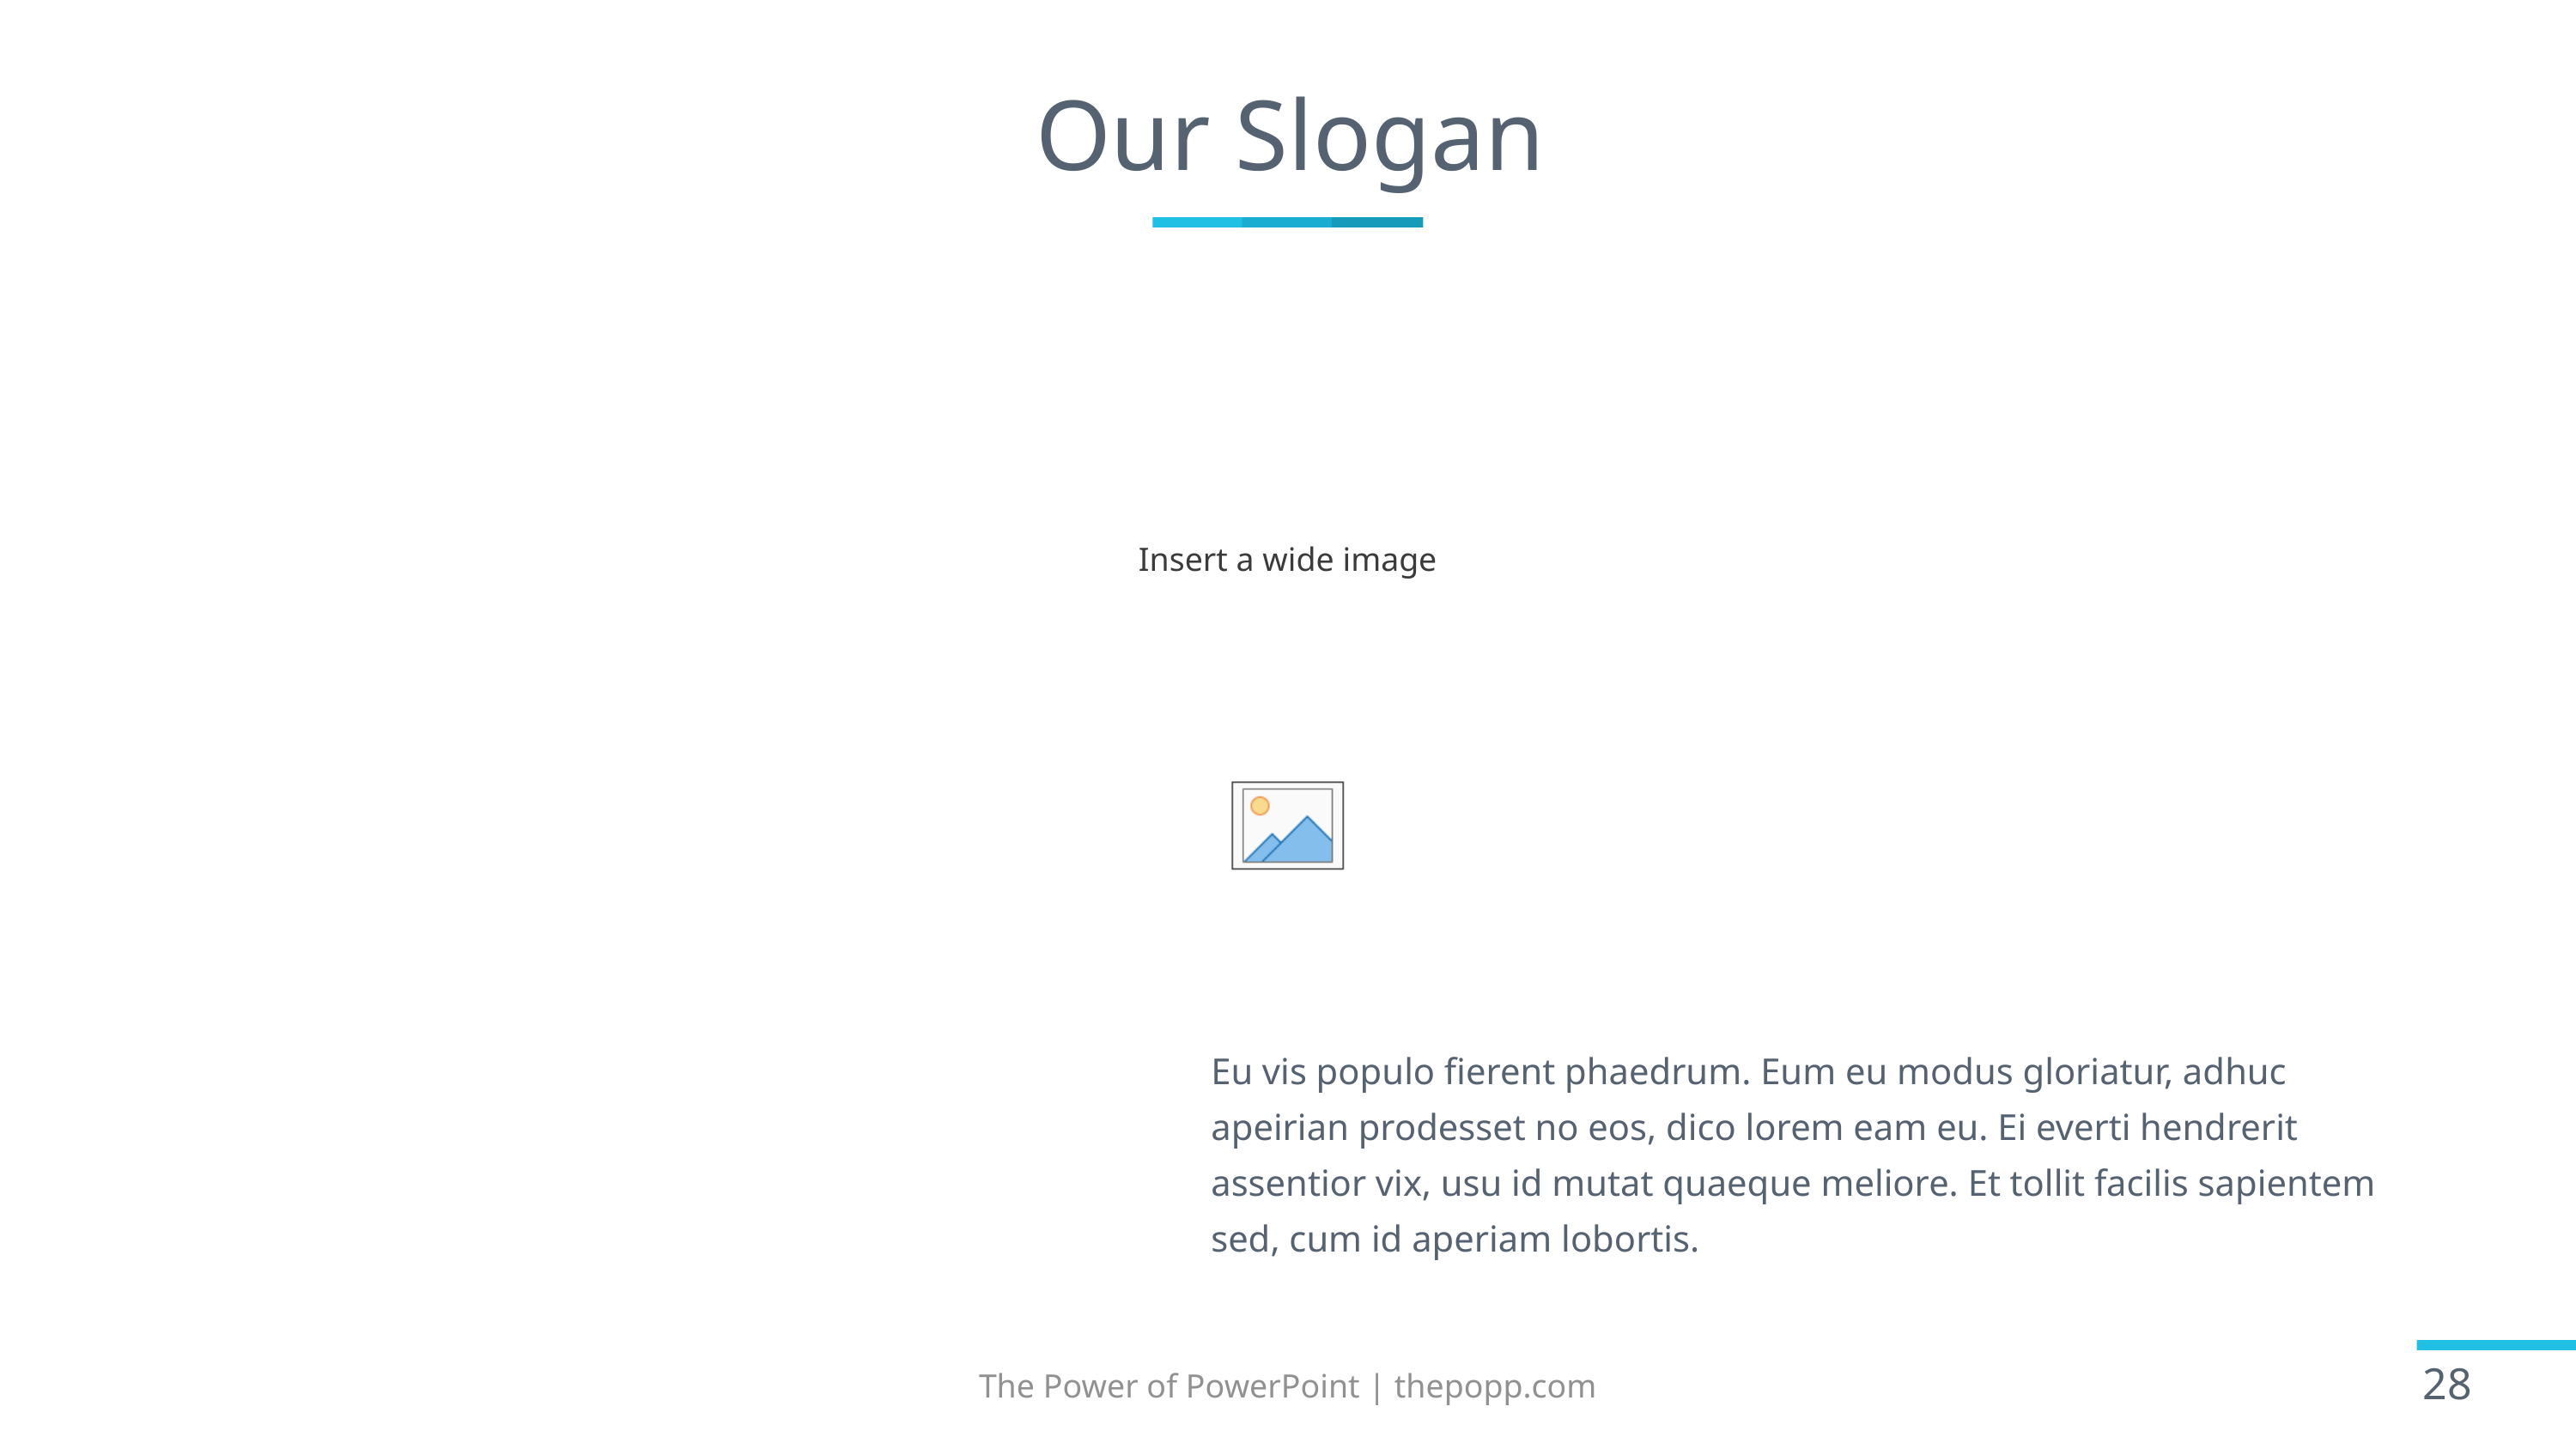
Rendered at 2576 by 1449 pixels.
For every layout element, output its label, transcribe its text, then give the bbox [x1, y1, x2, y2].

title Our Slogan [69, 49, 2512, 230]
footer The Power of PowerPoint | thepopp.com [853, 1349, 1723, 1427]
slide_number 28 [2409, 1351, 2576, 1421]
picture [0, 378, 2576, 1274]
